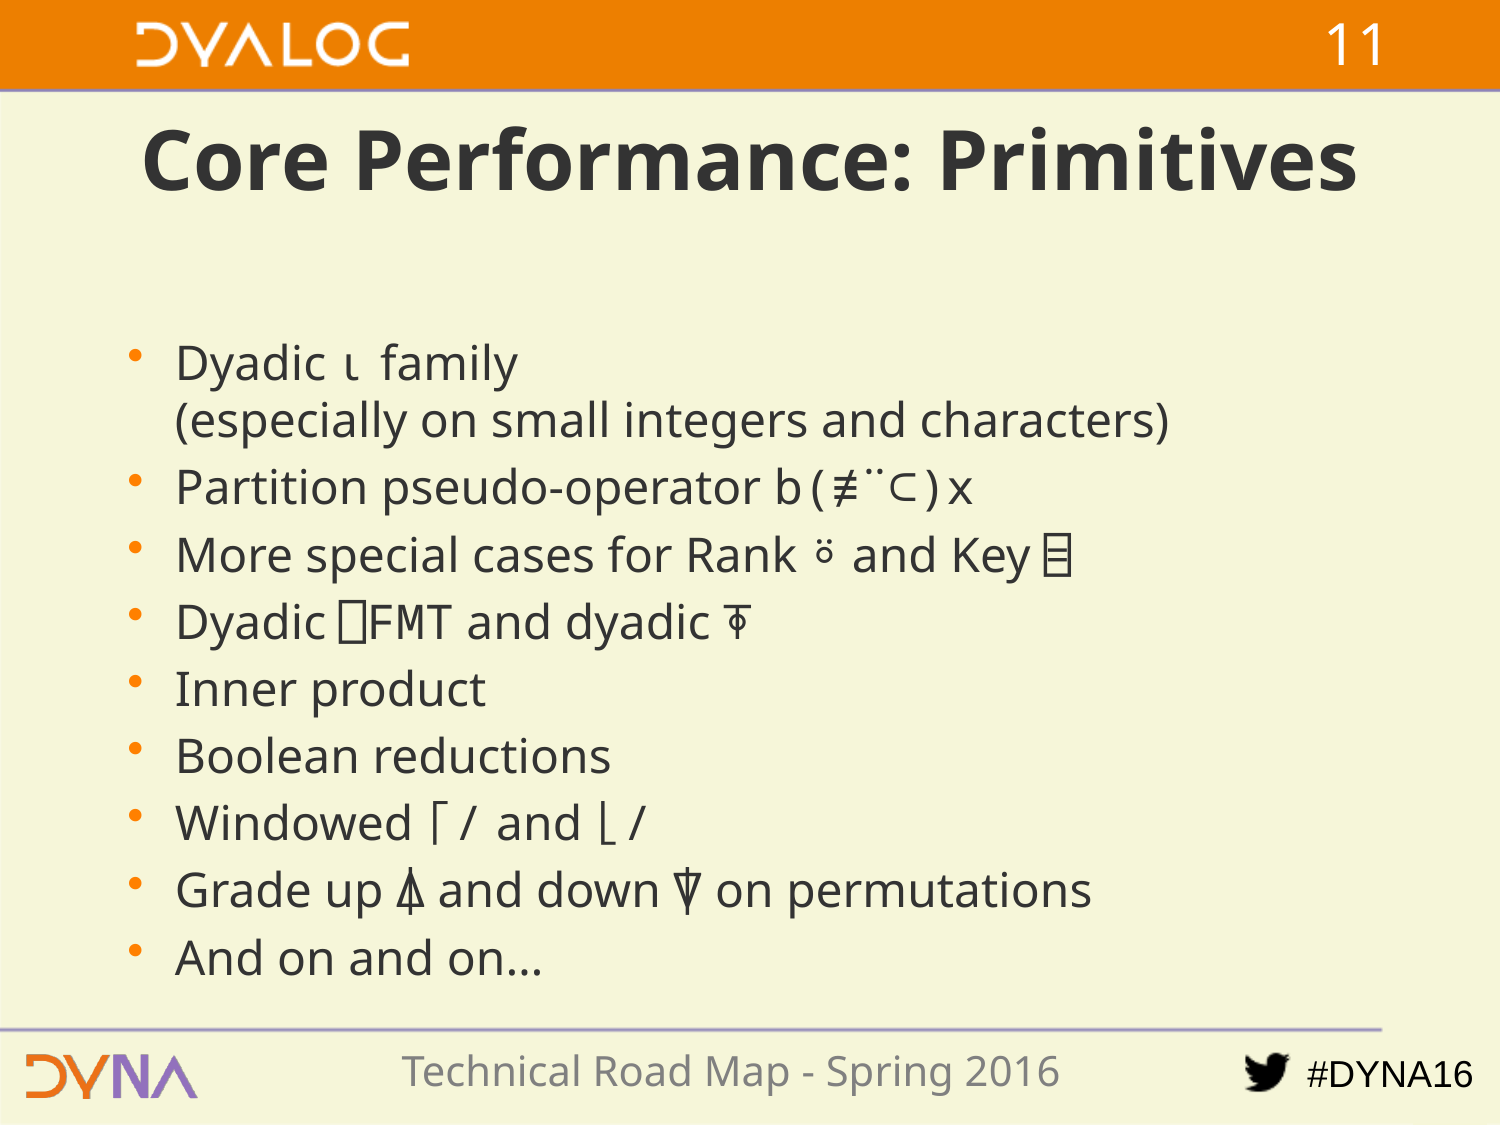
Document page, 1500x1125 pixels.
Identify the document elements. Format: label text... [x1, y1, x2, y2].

footer Technical Road Map - Spring 2016 [249, 1037, 1213, 1113]
list Dyadic ⍳ family (especially on small integers and characters) Partition pseudo-operator b(≢¨⊂)x More special cases for Rank ⍤ and Key ⌸ Dyadic ⎕FMT and dyadic ⍕ Inner product Boolean reductions Windowed ⌈/ and ⌊/ Grade up ⍋ and down ⍒ on permutations And on and on… [112, 324, 1388, 1000]
picture [0, 0, 1500, 1125]
slide_number 10 [1299, 0, 1406, 75]
title Core Performance: Primitives [112, 99, 1388, 288]
